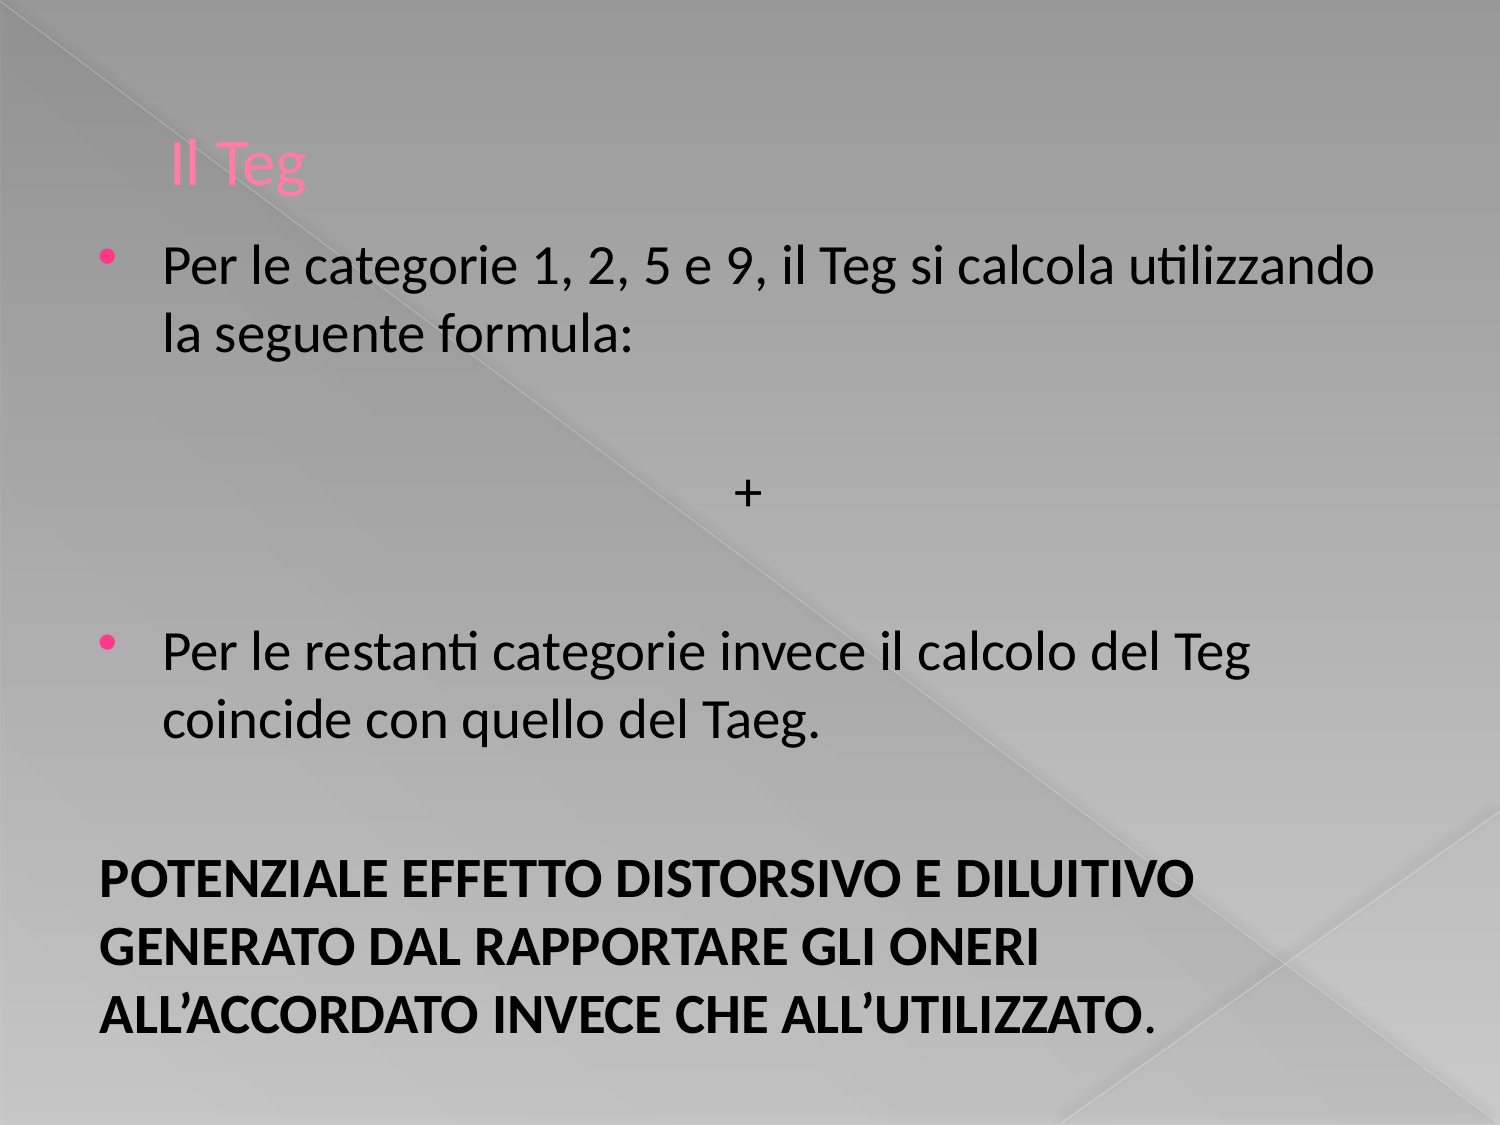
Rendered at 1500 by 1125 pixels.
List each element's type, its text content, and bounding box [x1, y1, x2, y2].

title Il Teg [75, 43, 1425, 274]
